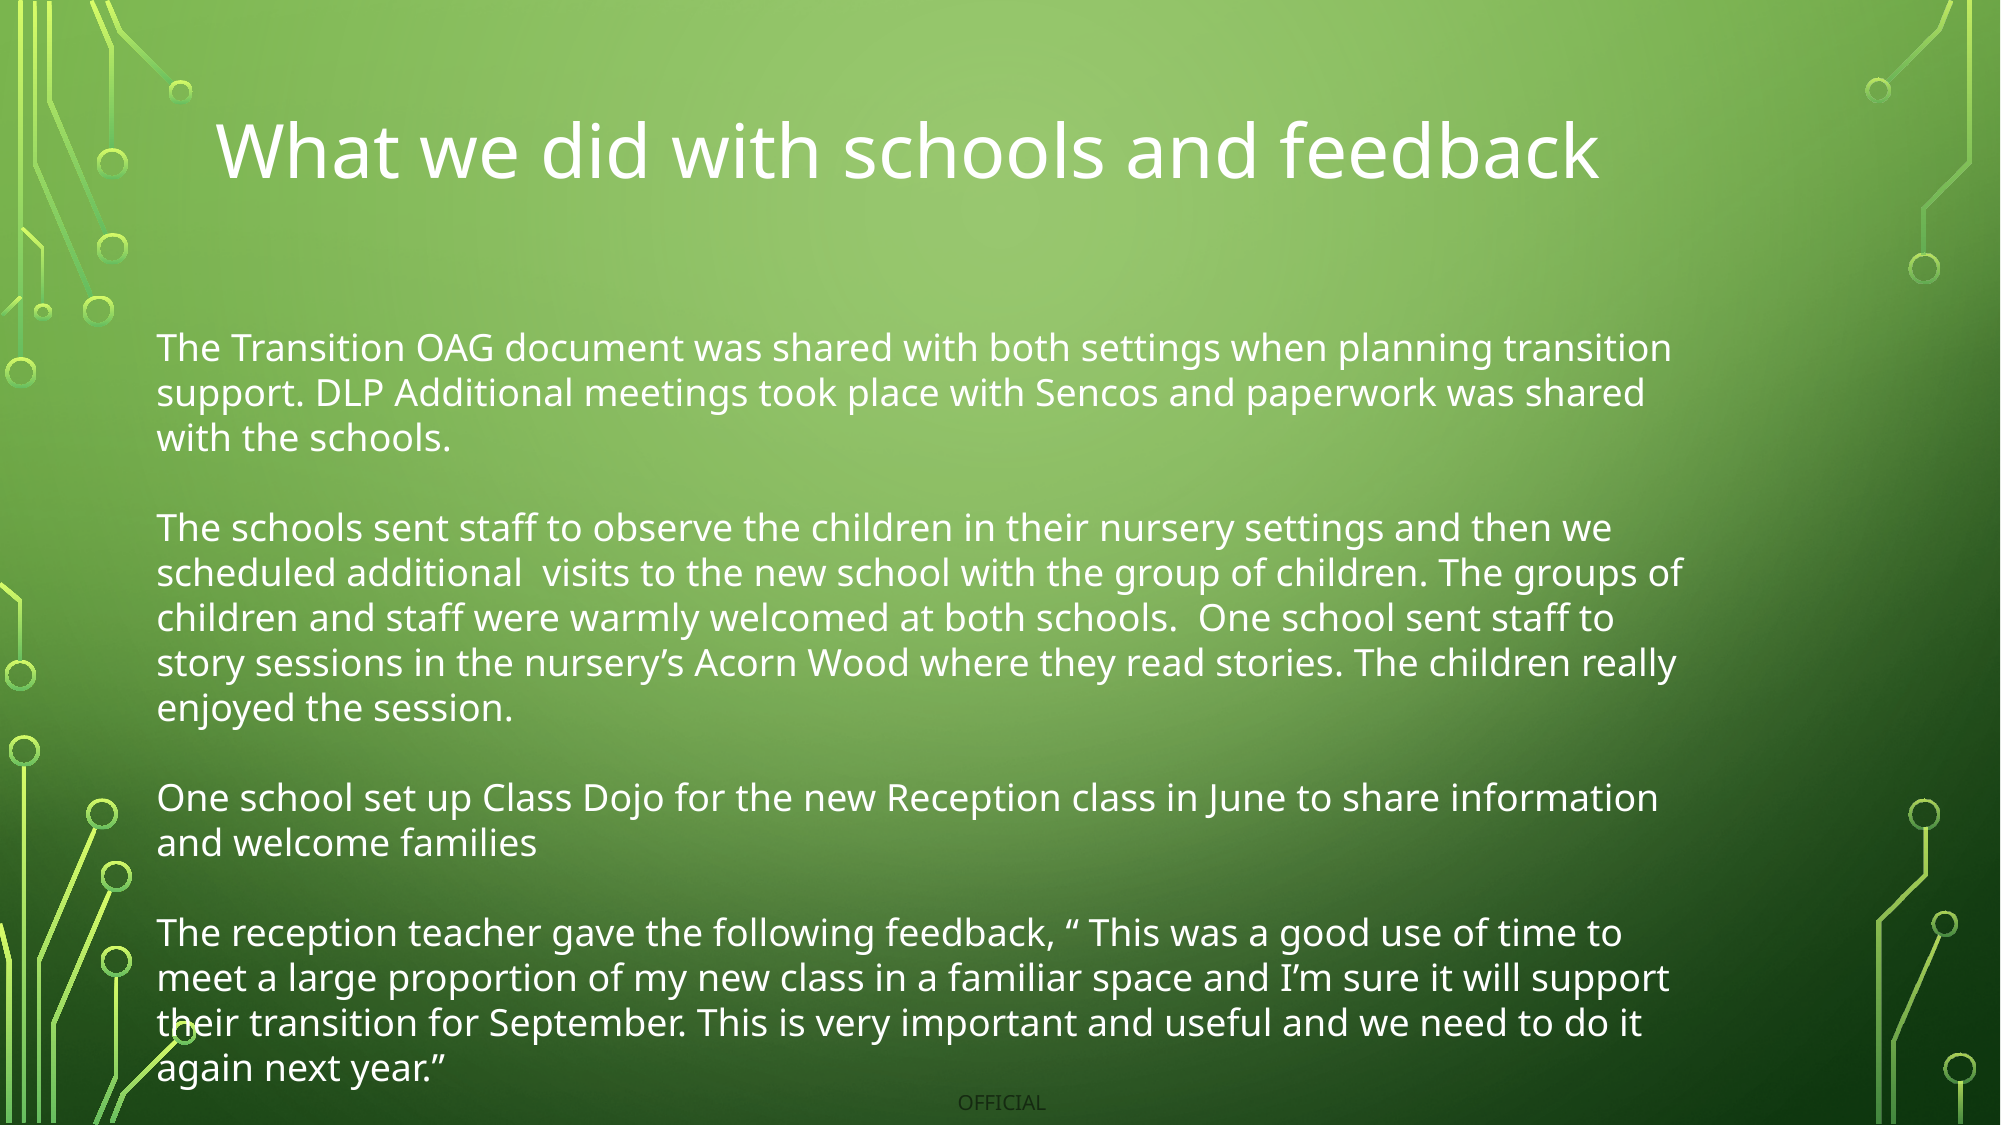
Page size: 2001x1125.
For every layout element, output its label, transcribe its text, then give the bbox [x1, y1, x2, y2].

title What we did with schools and feedback [200, 33, 1826, 276]
text_box The Transition OAG document was shared with both settings when planning transition support. DLP Additional meetings took place with Sencos and paperwork was shared with the schools. The schools sent staff to observe the children in their nursery settings and then we scheduled additional visits to the new school with the group of children. The groups of children and staff were warmly welcomed at both schools. One school sent staff to story sessions in the nursery’s Acorn Wood where they read stories. The children really enjoyed the session. One school set up Class Dojo for the new Reception class in June to share information and welcome families The reception teacher gave the following feedback, “ This was a good use of time to meet a large proportion of my new class in a familiar space and I’m sure it will support their transition for September. This is very important and useful and we need to do it again next year.” [141, 316, 1730, 1125]
